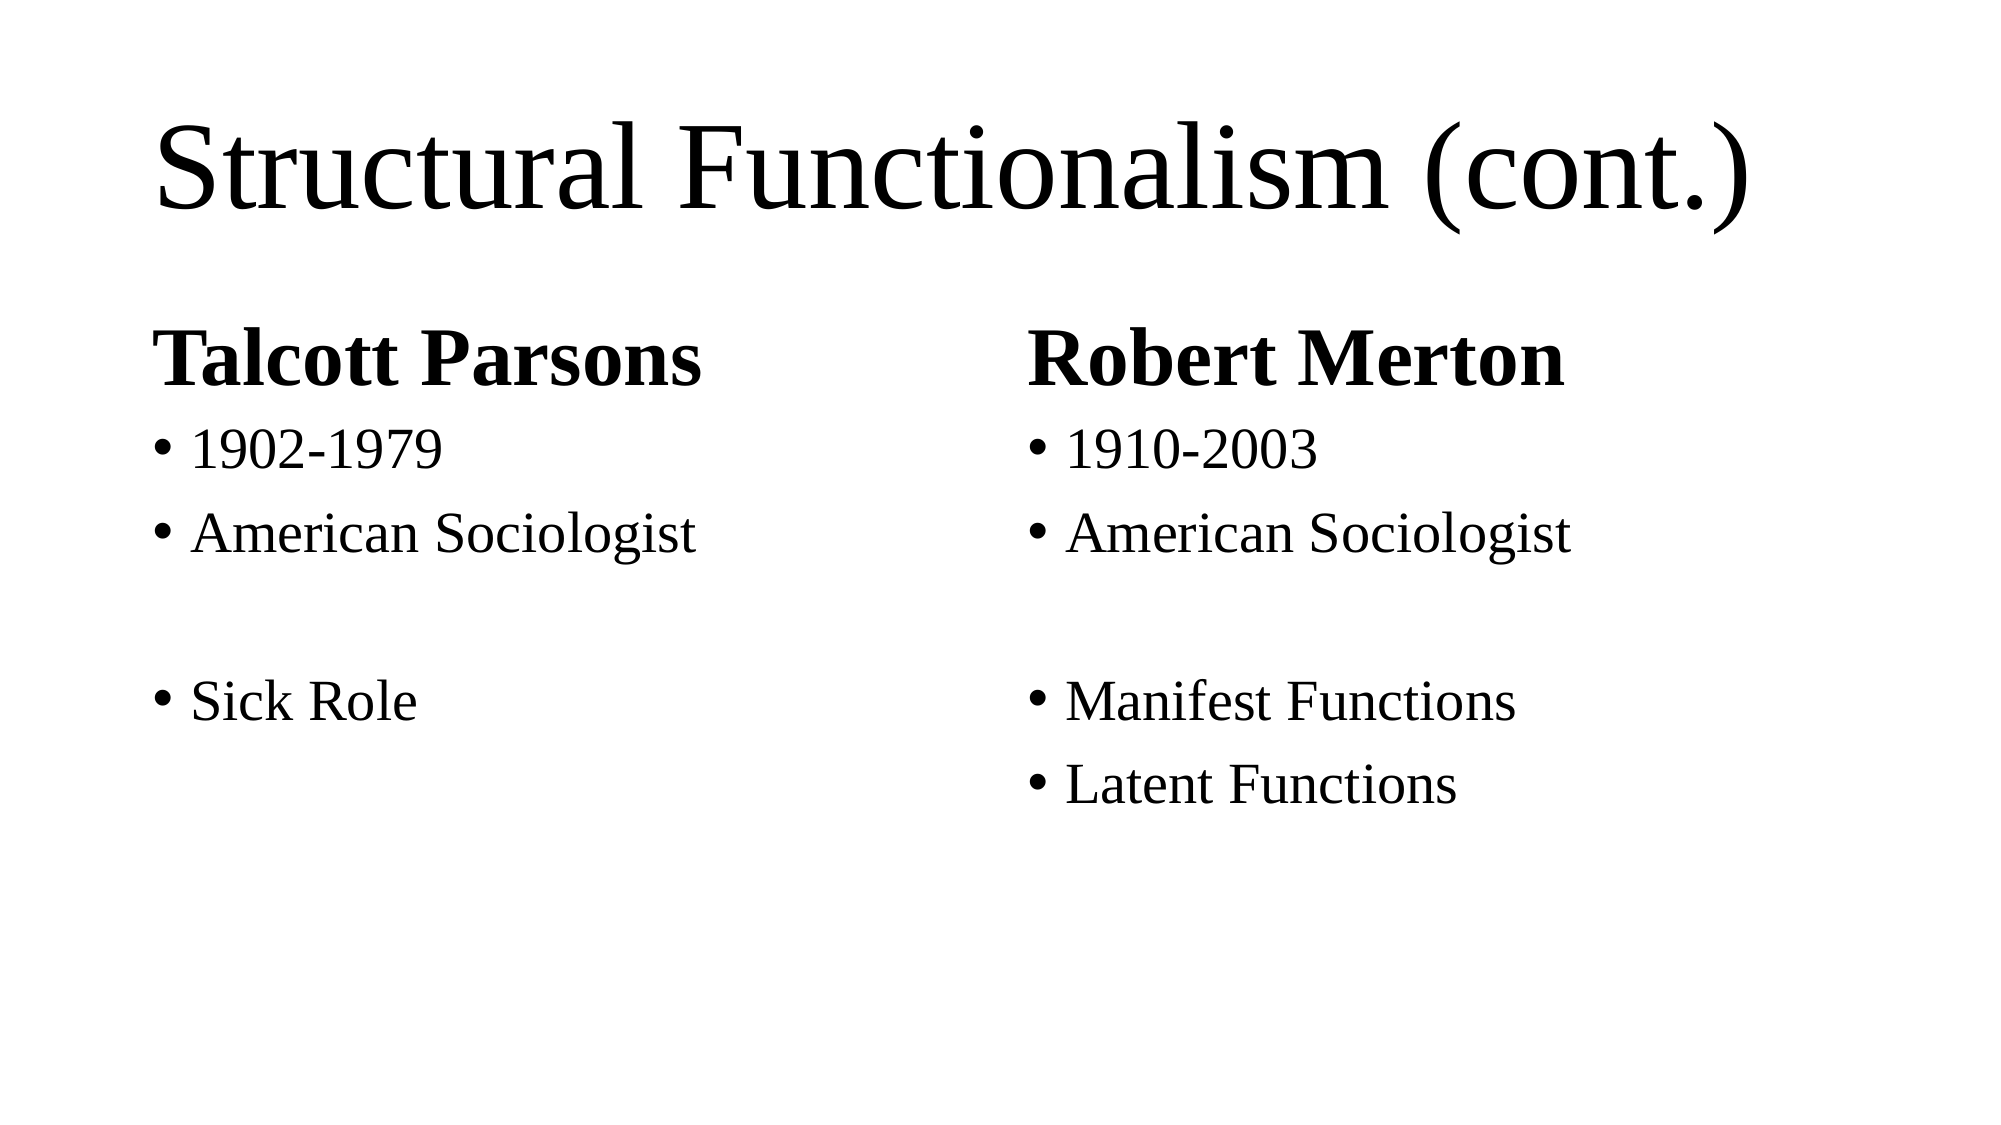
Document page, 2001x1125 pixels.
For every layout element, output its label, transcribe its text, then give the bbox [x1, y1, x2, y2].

list Robert Merton [1012, 275, 1863, 410]
list Talcott Parsons [137, 275, 984, 410]
list 1902-1979 American Sociologist Sick Role [137, 410, 984, 1016]
title Structural Functionalism (cont.) [137, 59, 1863, 278]
list 1910-2003 American Sociologist Manifest Functions Latent Functions [1012, 410, 1863, 1016]
